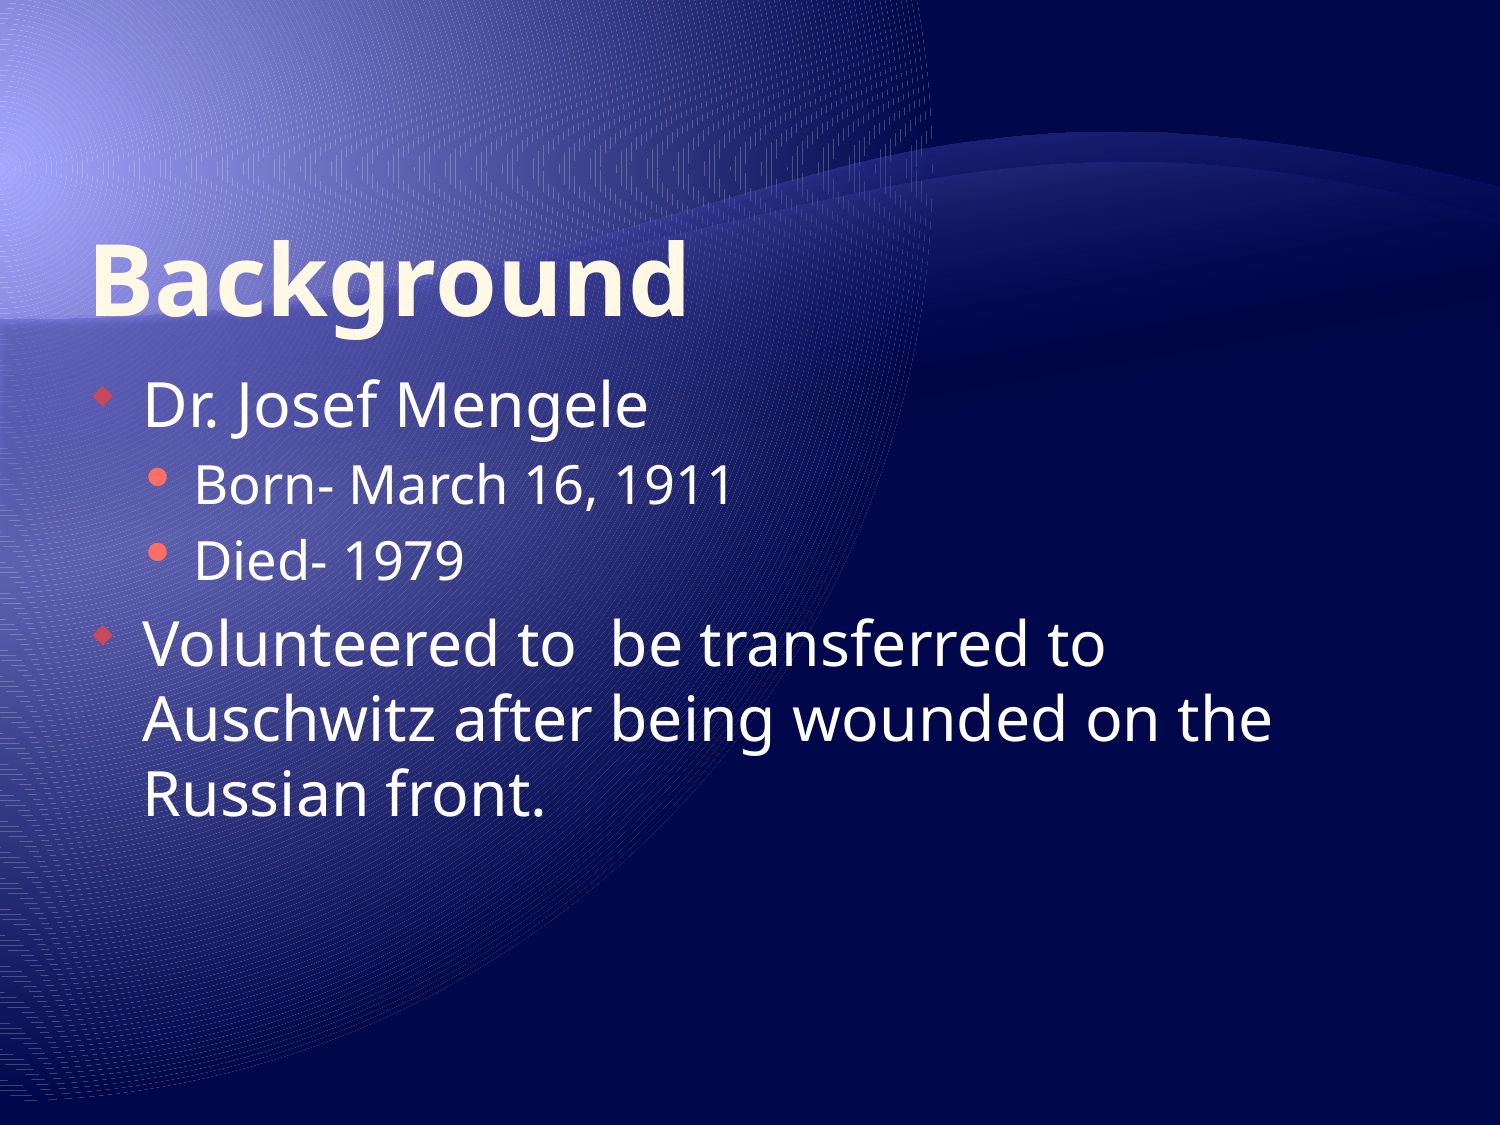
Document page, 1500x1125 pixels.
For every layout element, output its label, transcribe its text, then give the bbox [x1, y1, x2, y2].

list Dr. Josef Mengele Born- March 16, 1911 Died- 1979 Volunteered to be transferred to Auschwitz after being wounded on the Russian front. [75, 357, 1425, 1033]
title Background [87, 87, 1438, 338]
